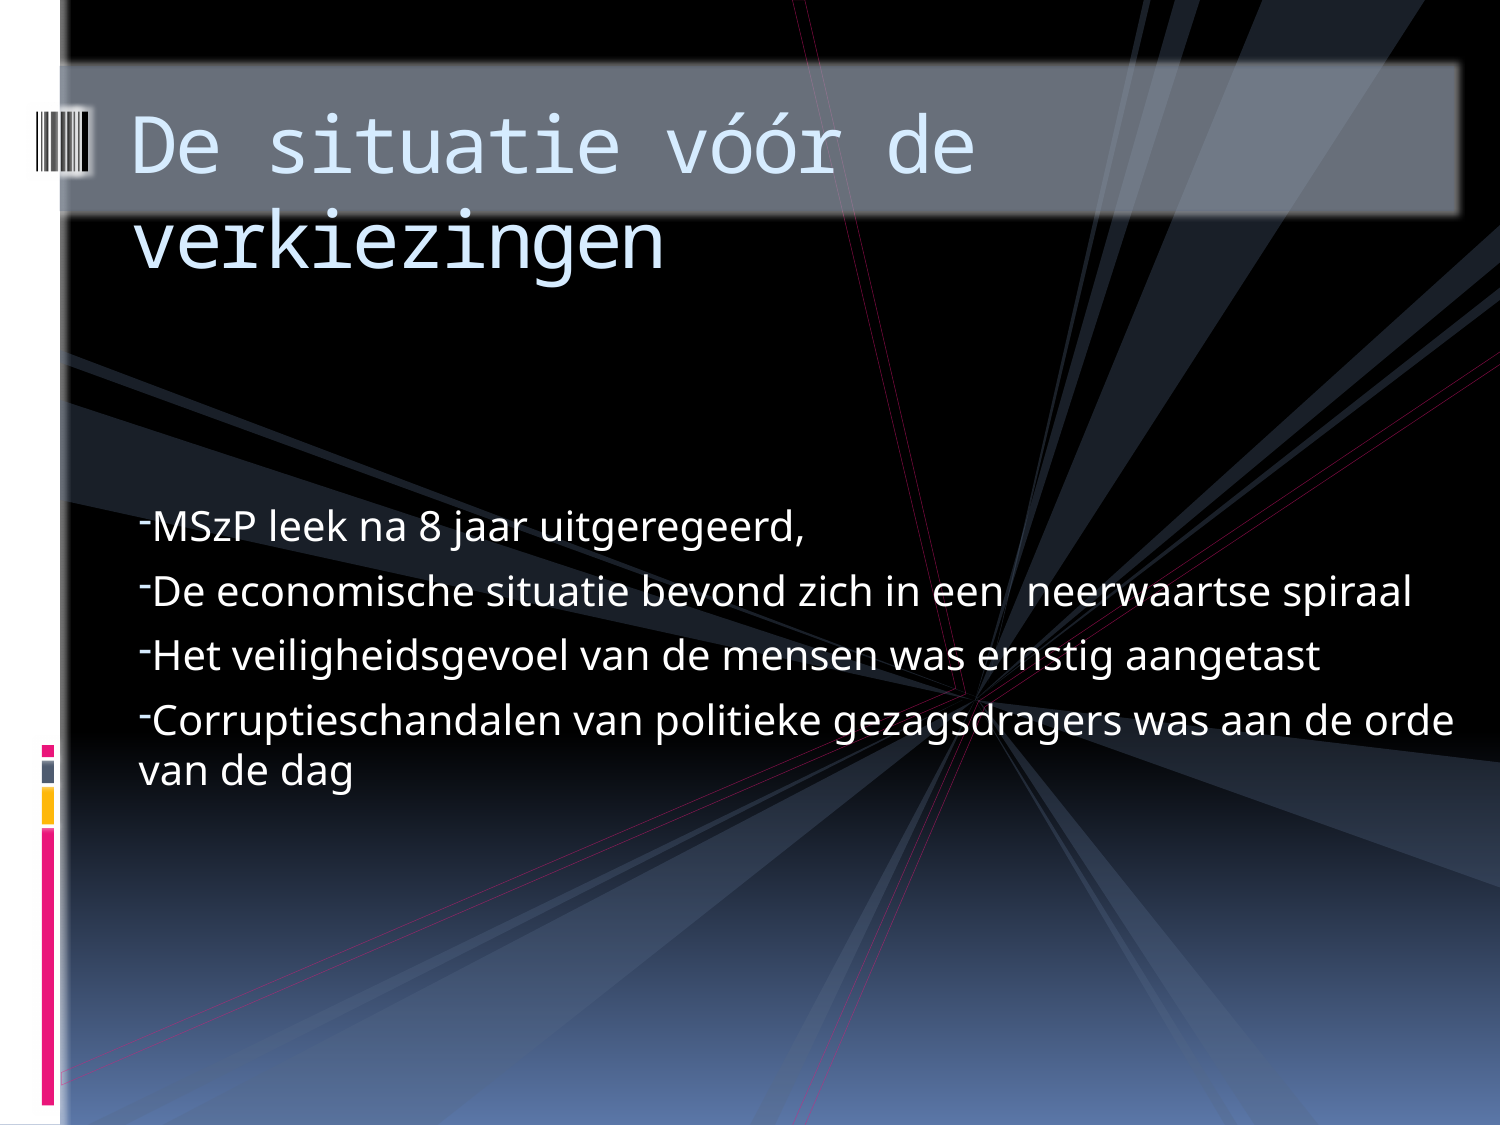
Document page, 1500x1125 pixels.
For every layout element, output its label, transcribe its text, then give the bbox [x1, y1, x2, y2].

title De situatie vóór de verkiezingen [115, 83, 1454, 317]
list MSzP leek na 8 jaar uitgeregeerd, De economische situatie bevond zich in een neerwaartse spiraal Het veiligheidsgevoel van de mensen was ernstig aangetast Corruptieschandalen van politieke gezagsdragers was aan de orde van de dag [115, 492, 1500, 1125]
